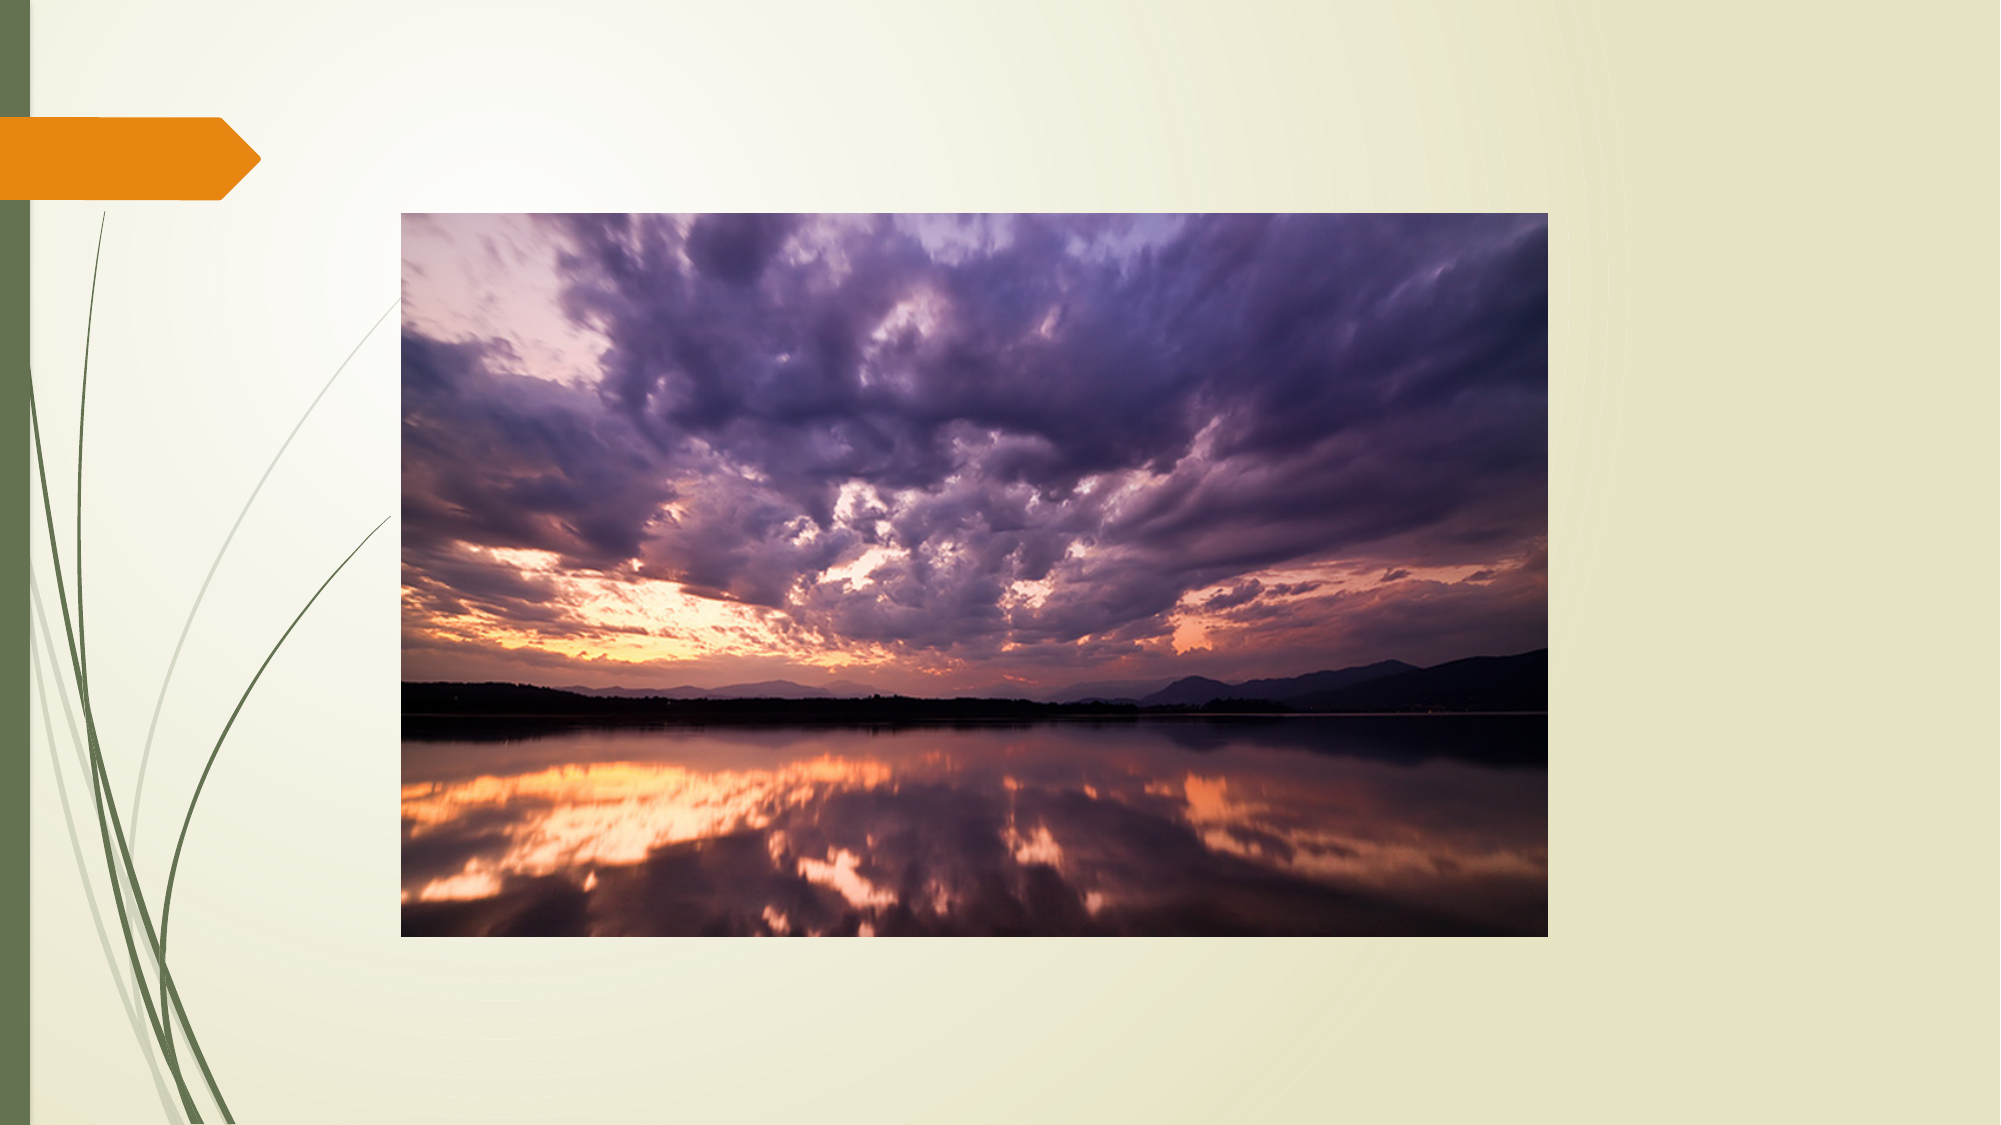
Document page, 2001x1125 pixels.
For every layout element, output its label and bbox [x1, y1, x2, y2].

picture [400, 212, 1549, 937]
